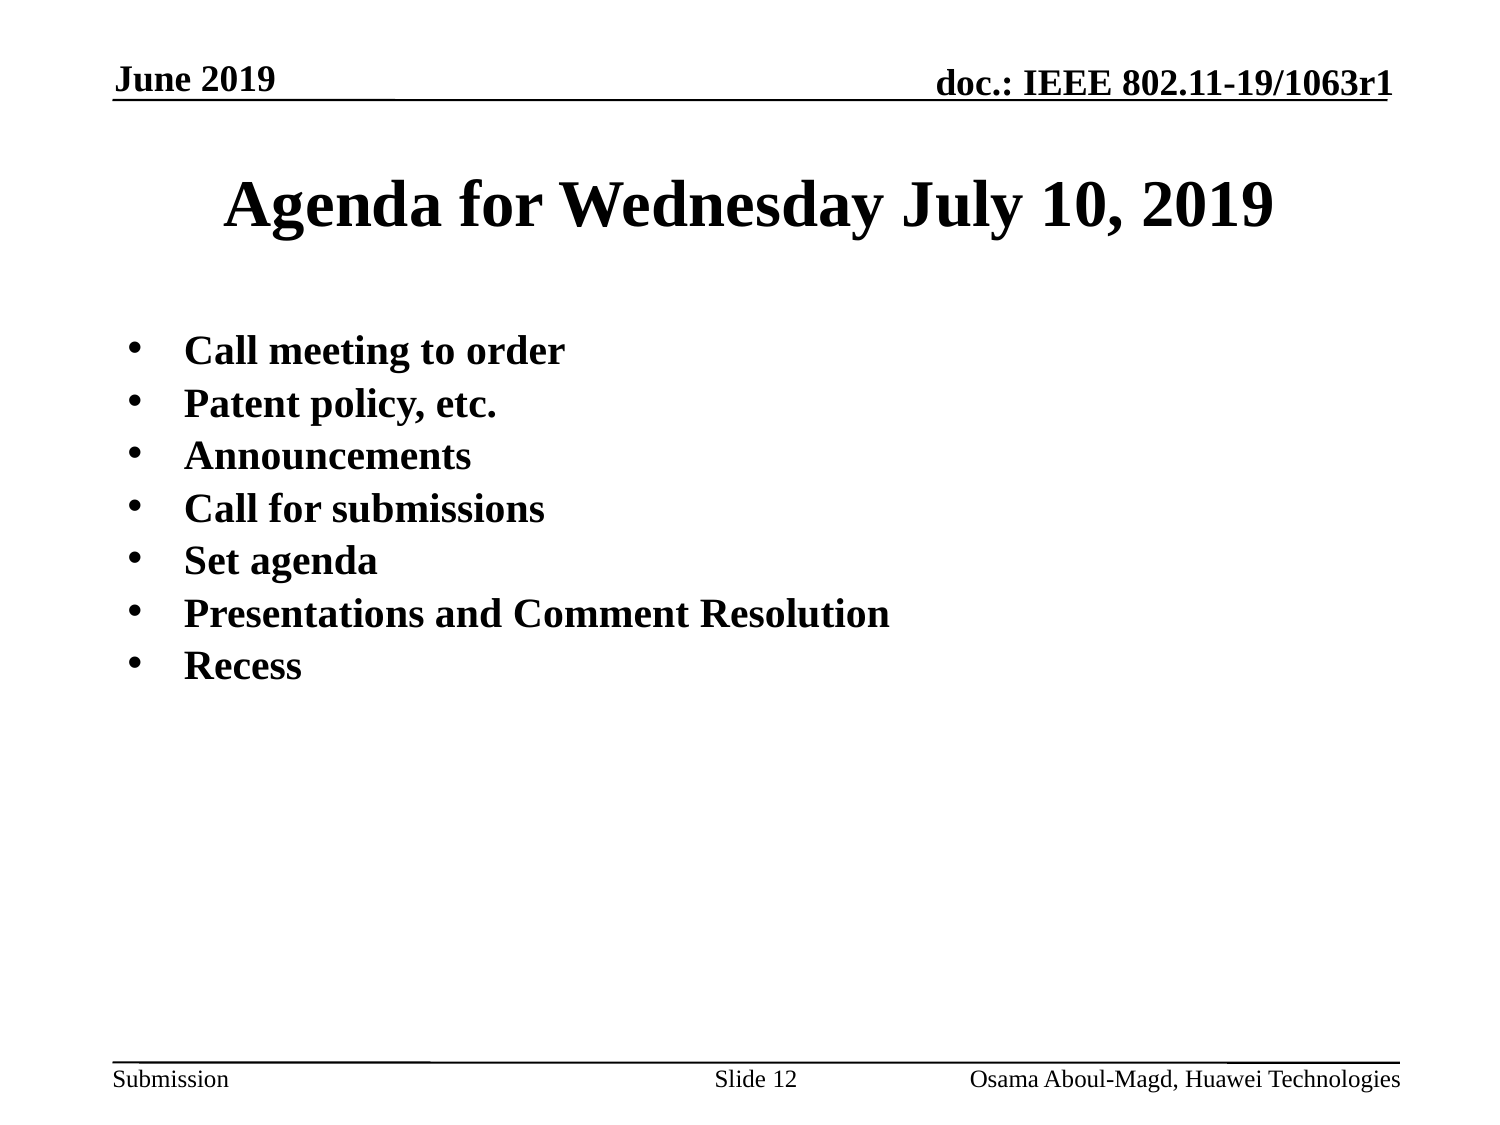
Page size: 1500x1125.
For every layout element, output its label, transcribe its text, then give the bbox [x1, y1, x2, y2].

slide_number Slide 12 [712, 1061, 800, 1123]
title Agenda for Wednesday July 10, 2019 [62, 112, 1438, 288]
list Call meeting to order Patent policy, etc. Announcements Call for submissions Set agenda Presentations and Comment Resolution Recess [112, 324, 1388, 1000]
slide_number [114, 54, 423, 100]
footer Osama Aboul-Magd, Huawei Technologies [878, 1061, 1402, 1093]
